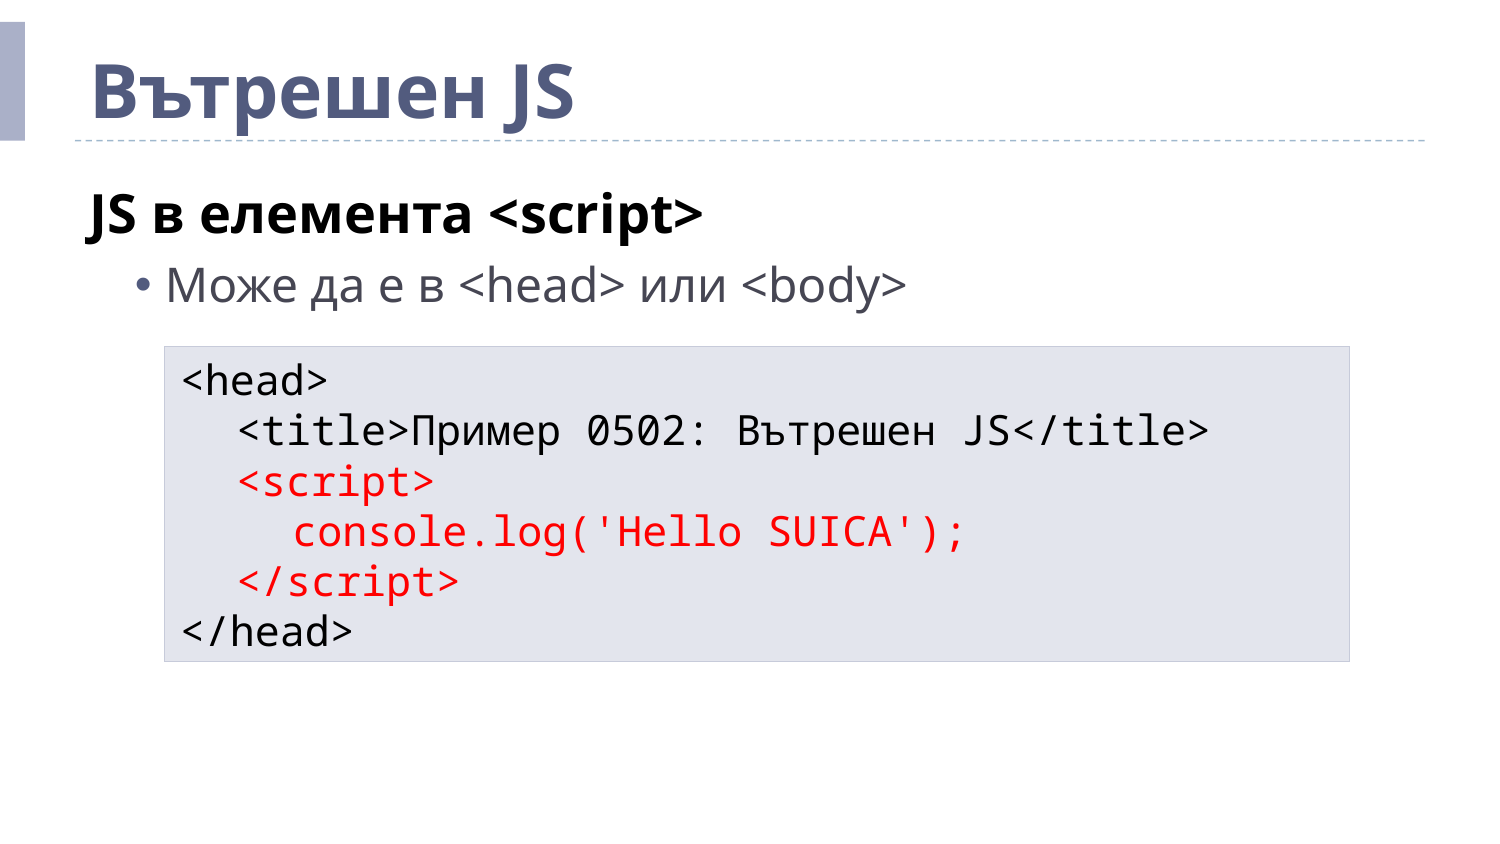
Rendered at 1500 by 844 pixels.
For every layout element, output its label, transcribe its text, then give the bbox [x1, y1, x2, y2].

list JS в елемента <script> Може да е в <head> или <body> [75, 171, 1475, 835]
text_box <head> <title>Пример 0502: Вътрешен JS</title> <script> console.log('Hello SUICA'); </script> </head> [164, 346, 1350, 662]
title Вътрешен JS [75, 18, 1475, 141]
